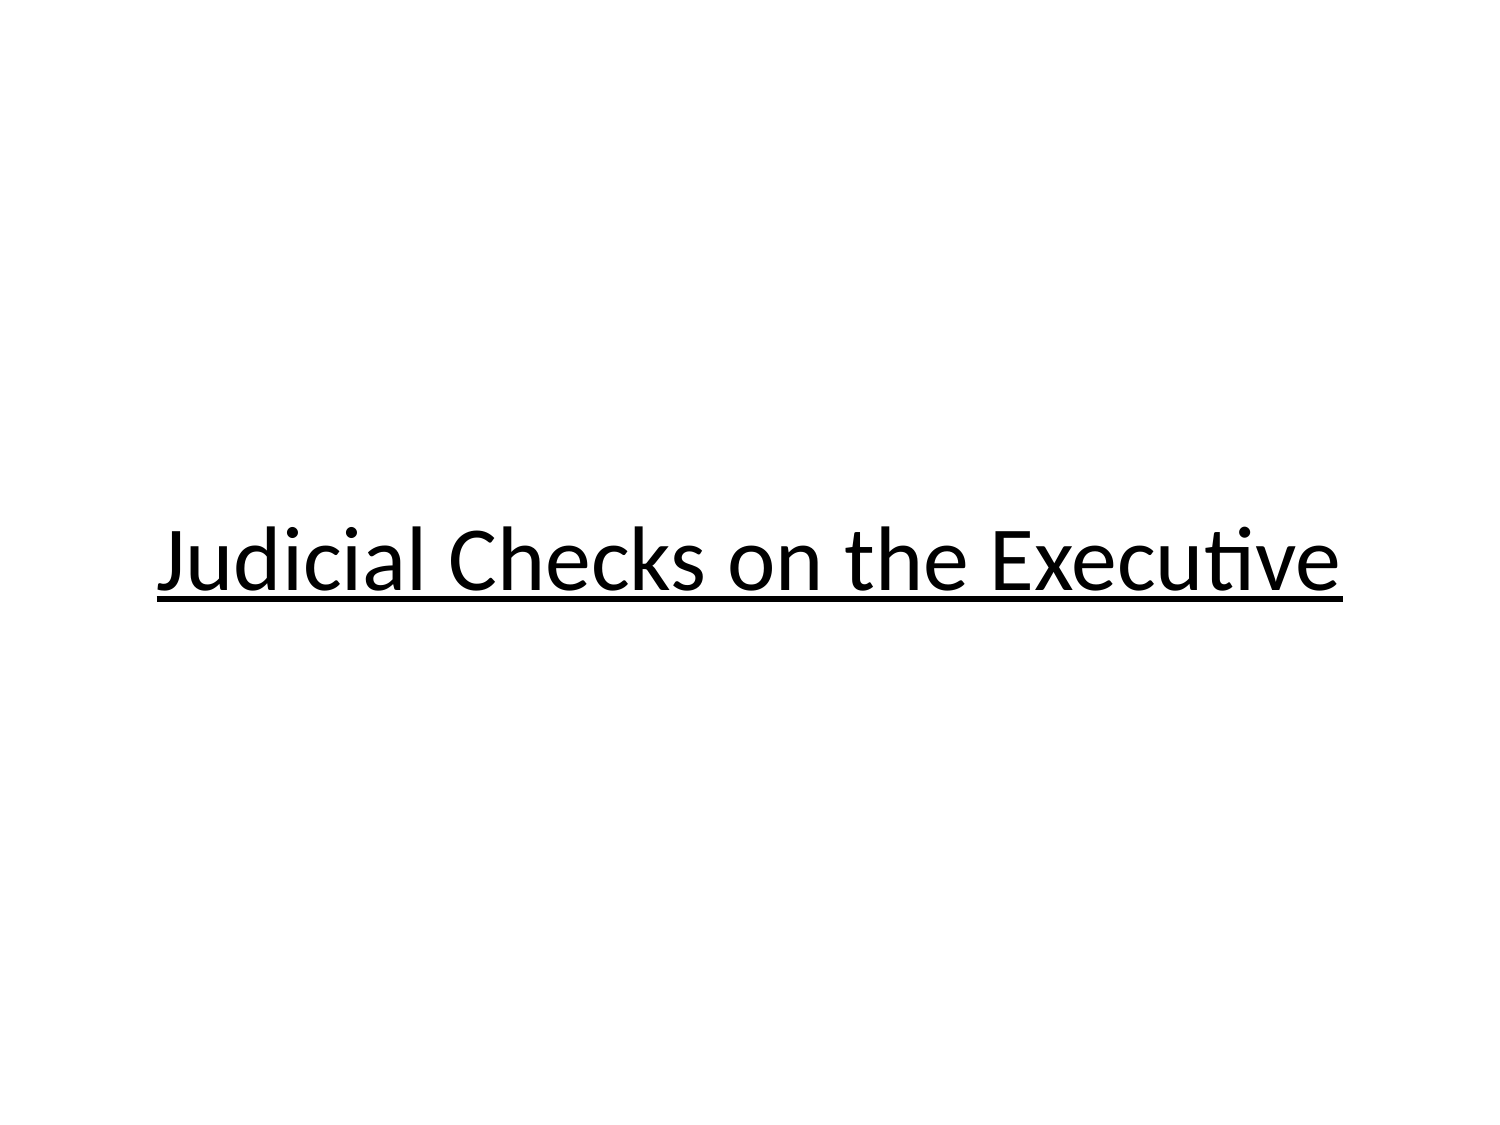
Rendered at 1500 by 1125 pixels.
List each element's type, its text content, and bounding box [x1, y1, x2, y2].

title Judicial Checks on the Executive [74, 44, 1426, 1063]
